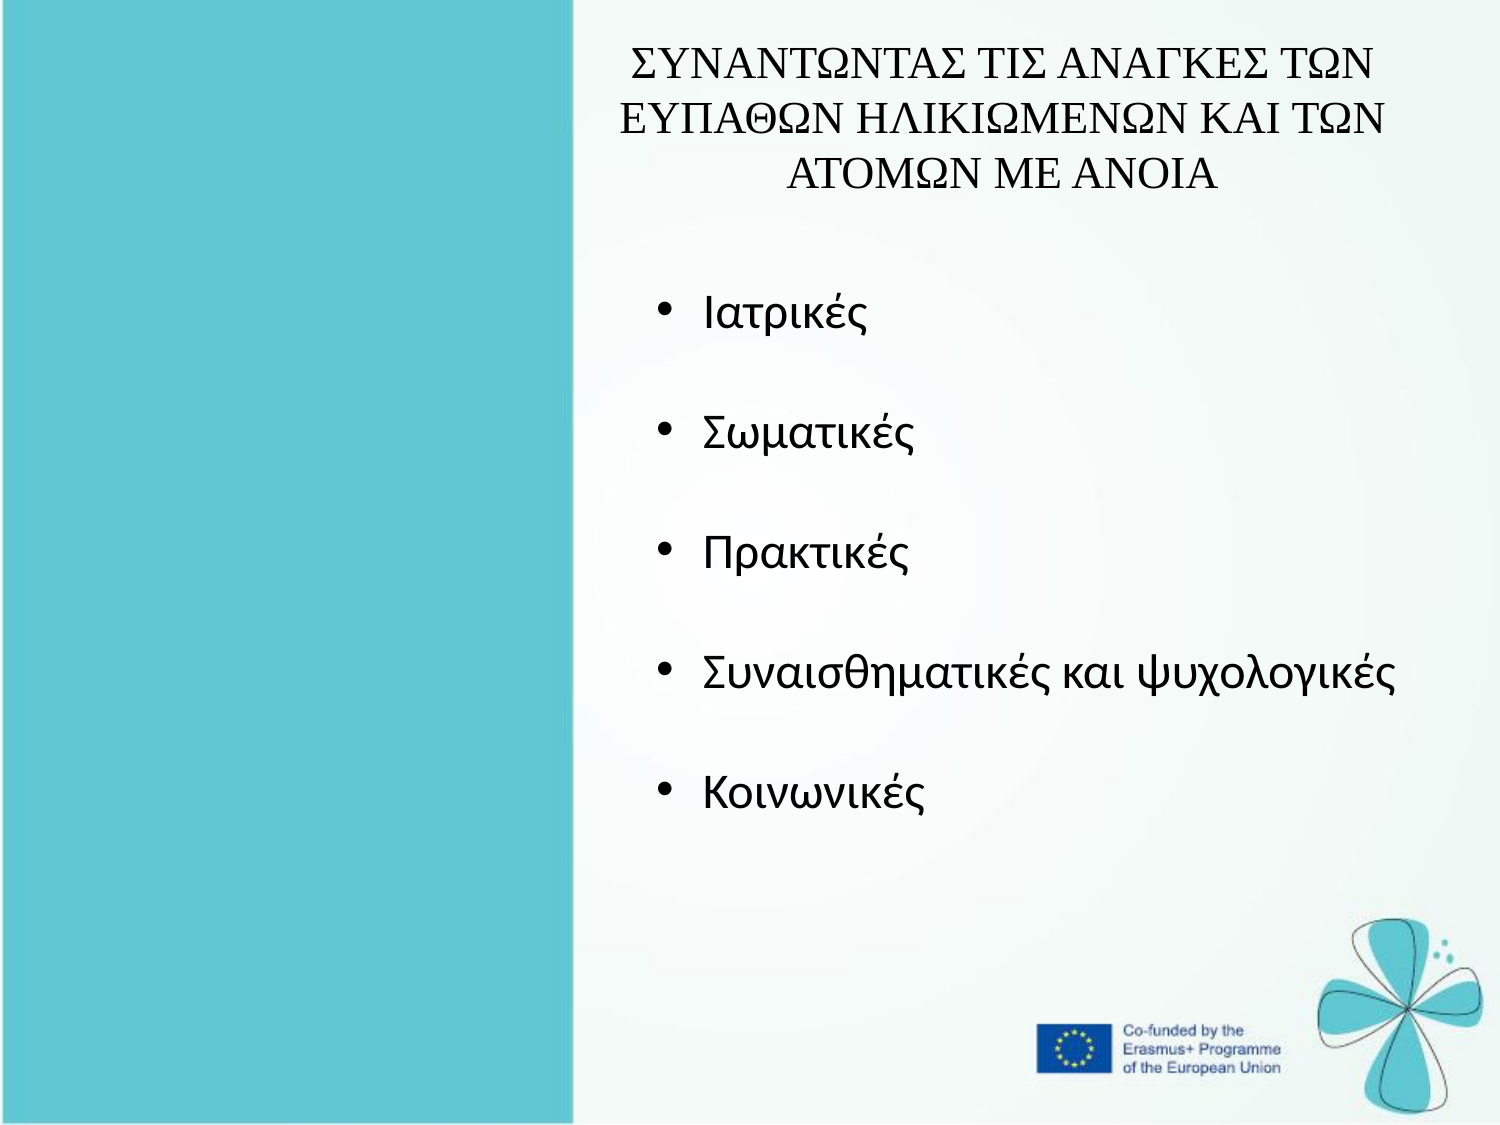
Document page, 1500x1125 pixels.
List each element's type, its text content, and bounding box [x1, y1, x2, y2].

text_box Ιατρικές Σωματικές Πρακτικές Συναισθηματικές και ψυχολογικές Κοινωνικές [640, 270, 1422, 886]
picture [0, 0, 1500, 1125]
text_box ΣΥΝΑΝΤΩΝΤΑΣ ΤΙΣ ΑΝΑΓΚΕΣ ΤΩΝ ΕΥΠΑΘΩΝ ΗΛΙΚΙΩΜΕΝΩΝ ΚΑΙ ΤΩΝ ΑΤΟΜΩΝ ΜΕ ΑΝΟΙΑ [528, 24, 1477, 205]
